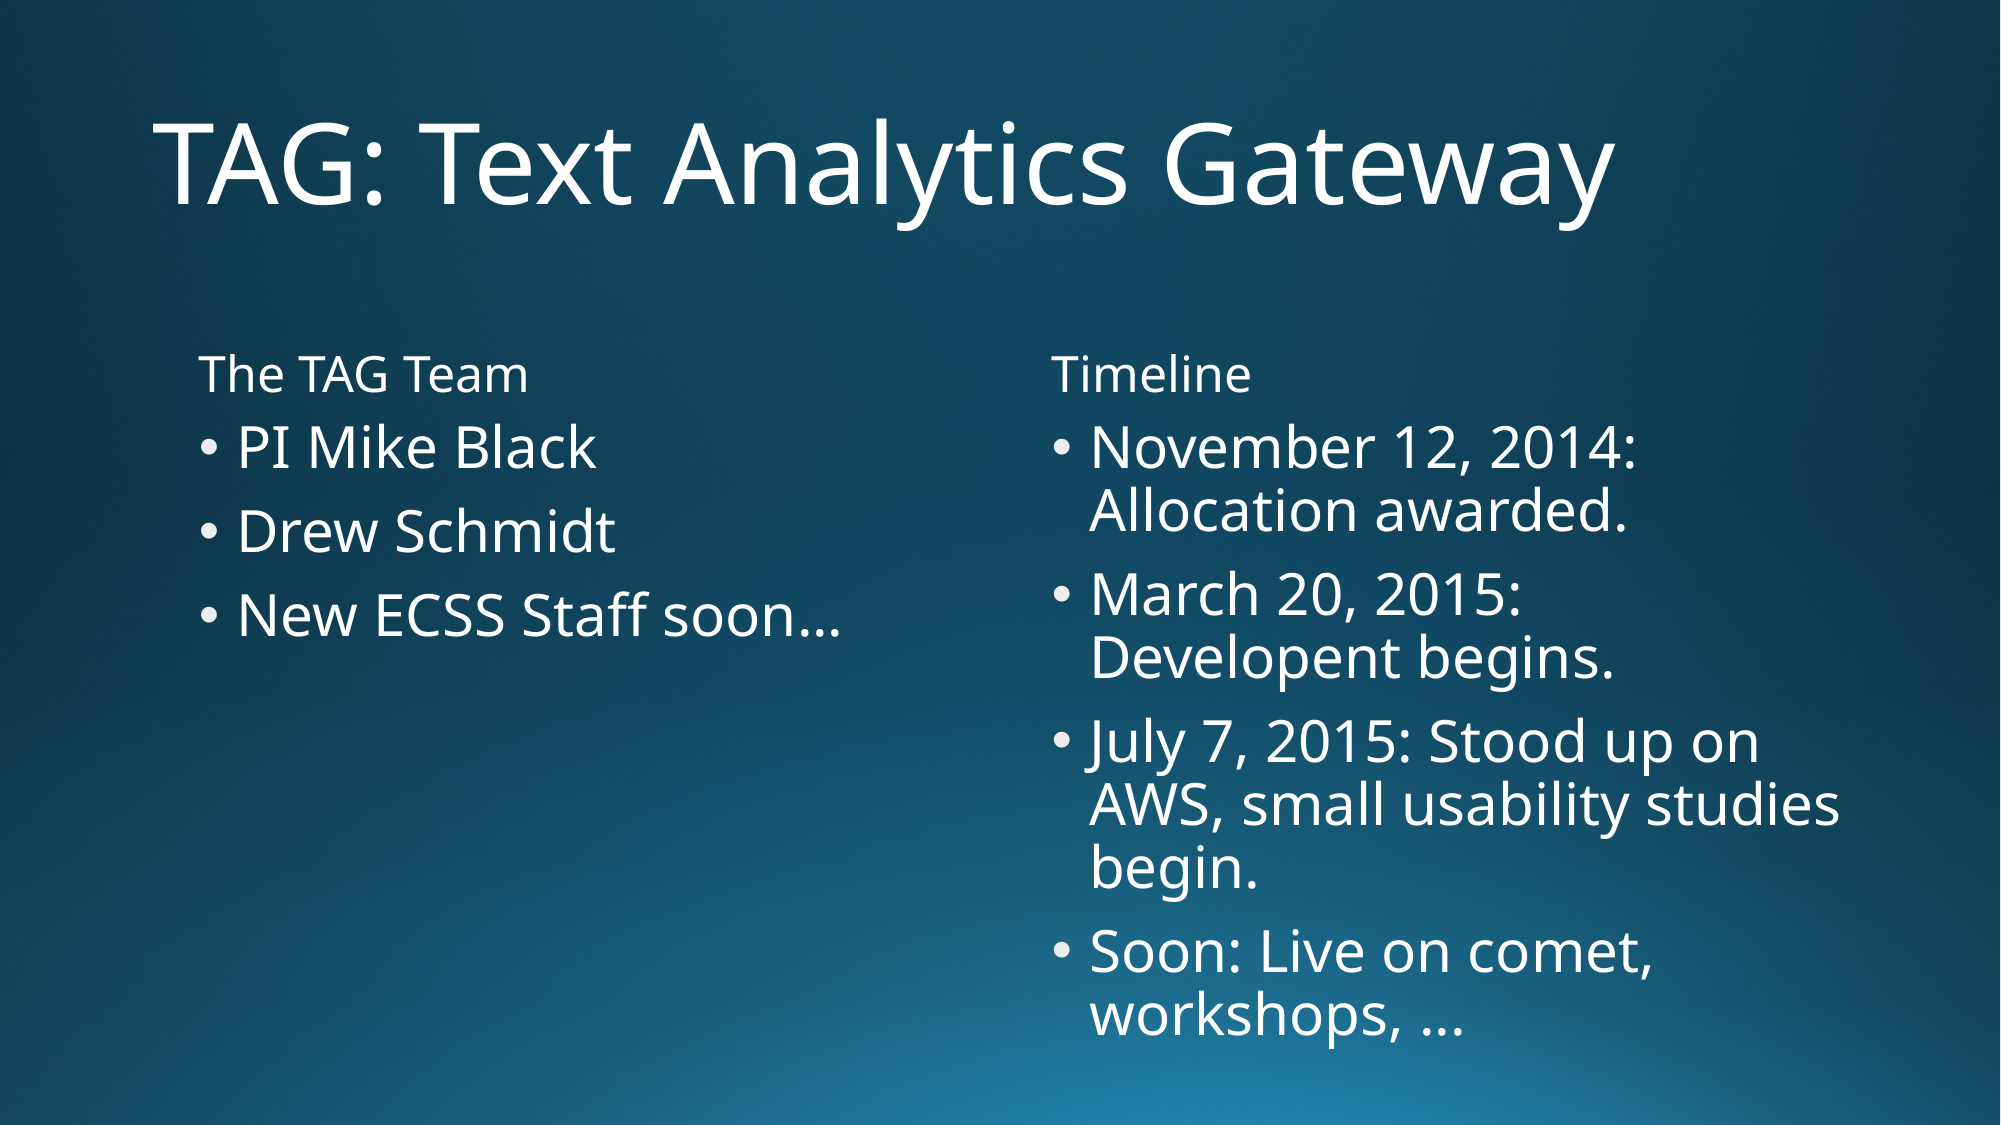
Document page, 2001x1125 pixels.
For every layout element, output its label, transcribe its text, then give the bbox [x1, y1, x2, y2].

list The TAG Team [183, 275, 1009, 410]
list Timeline [1036, 275, 1863, 410]
list PI Mike Black Drew Schmidt New ECSS Staff soon... [183, 410, 1009, 1016]
title TAG: Text Analytics Gateway [137, 59, 1863, 278]
list November 12, 2014: Allocation awarded. March 20, 2015: Developent begins. July 7, 2015: Stood up on AWS, small usability studies begin. Soon: Live on comet, workshops, ... [1036, 410, 1863, 1016]
picture [0, 0, 2001, 1125]
